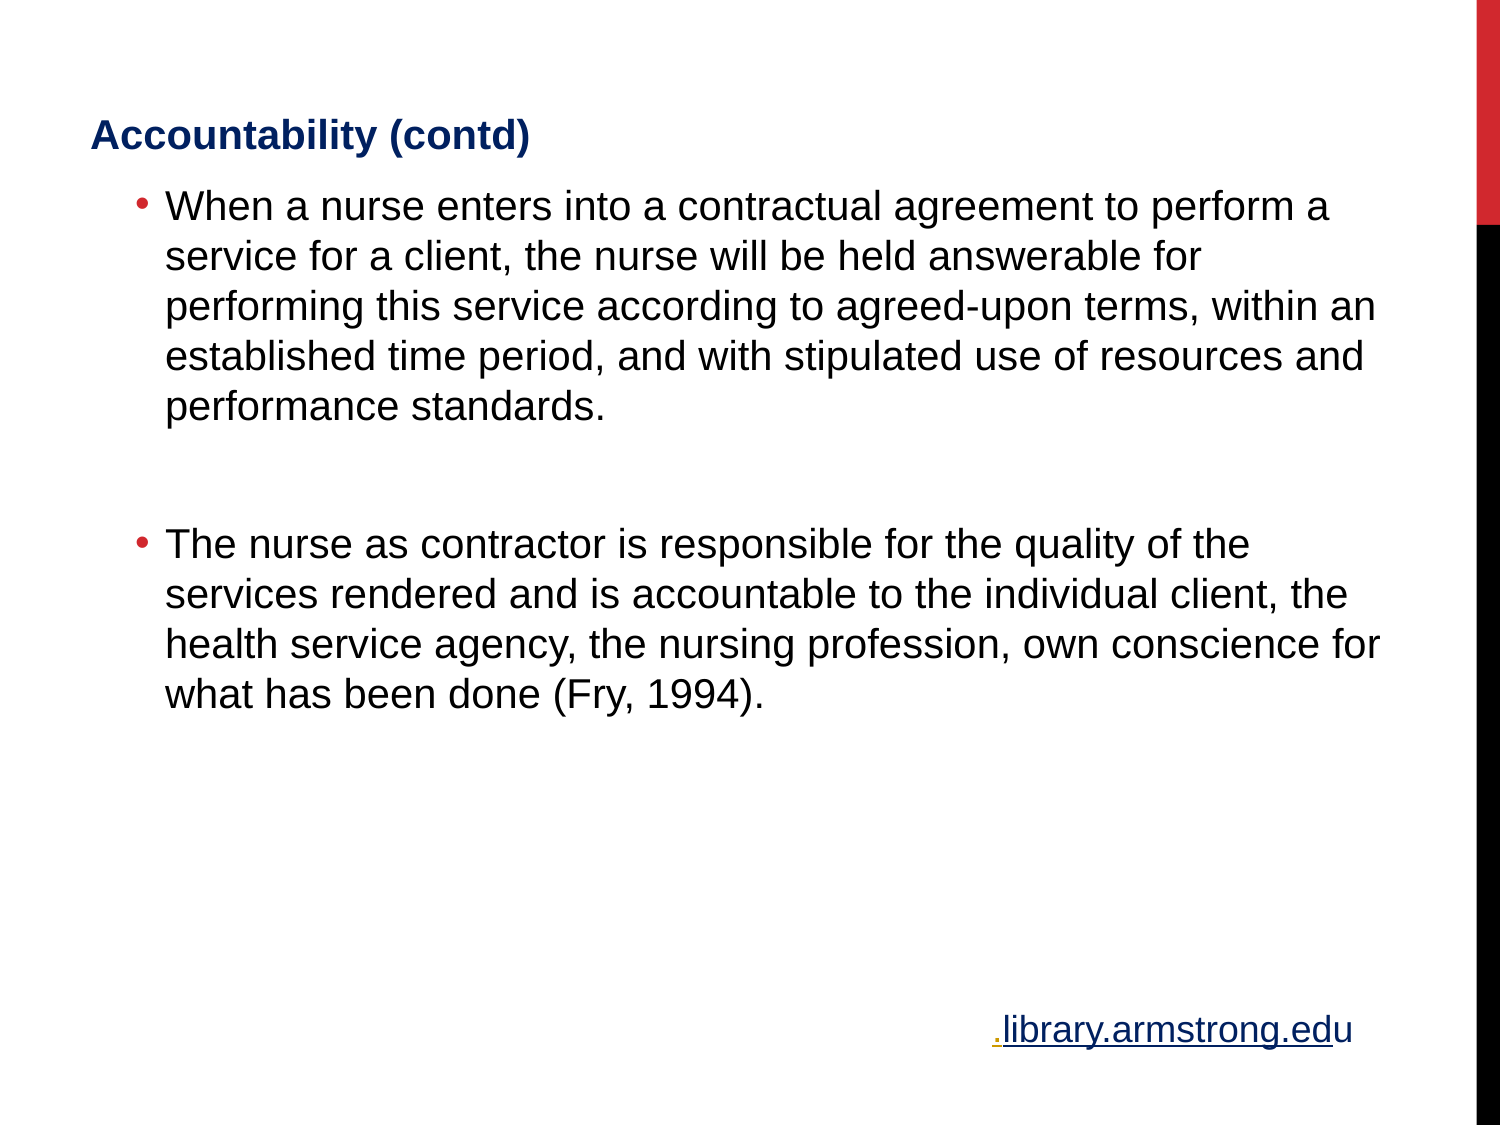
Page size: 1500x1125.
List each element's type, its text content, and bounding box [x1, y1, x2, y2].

list Accountability (contd) When a nurse enters into a contractual agreement to perform a service for a client, the nurse will be held answerable for performing this service according to agreed-upon terms, within an established time period, and with stipulated use of resources and performance standards. The nurse as contractor is responsible for the quality of the services rendered and is accountable to the individual client, the health service agency, the nursing profession, own conscience for what has been done (Fry, 1994). [75, 99, 1425, 1005]
text_box .library.armstrong.edu [977, 998, 1369, 1058]
